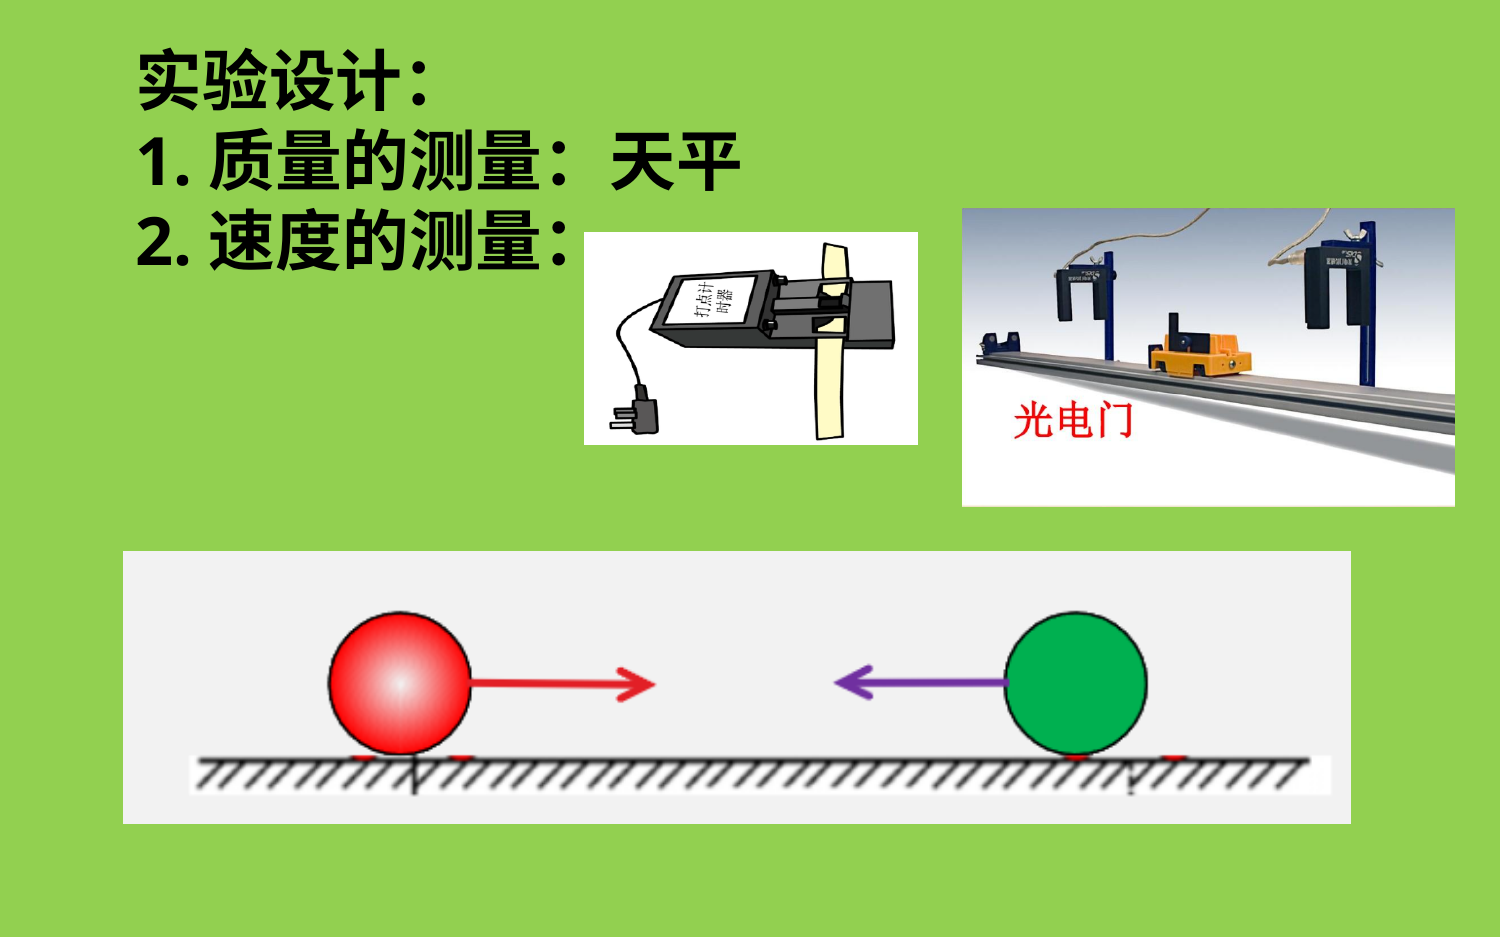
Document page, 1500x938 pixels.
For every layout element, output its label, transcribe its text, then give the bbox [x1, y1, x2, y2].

picture [584, 231, 918, 445]
picture [962, 208, 1455, 508]
text_box 实验设计： 1.质量的测量：天平 2.速度的测量： [29, 31, 1472, 287]
picture [123, 551, 1351, 825]
